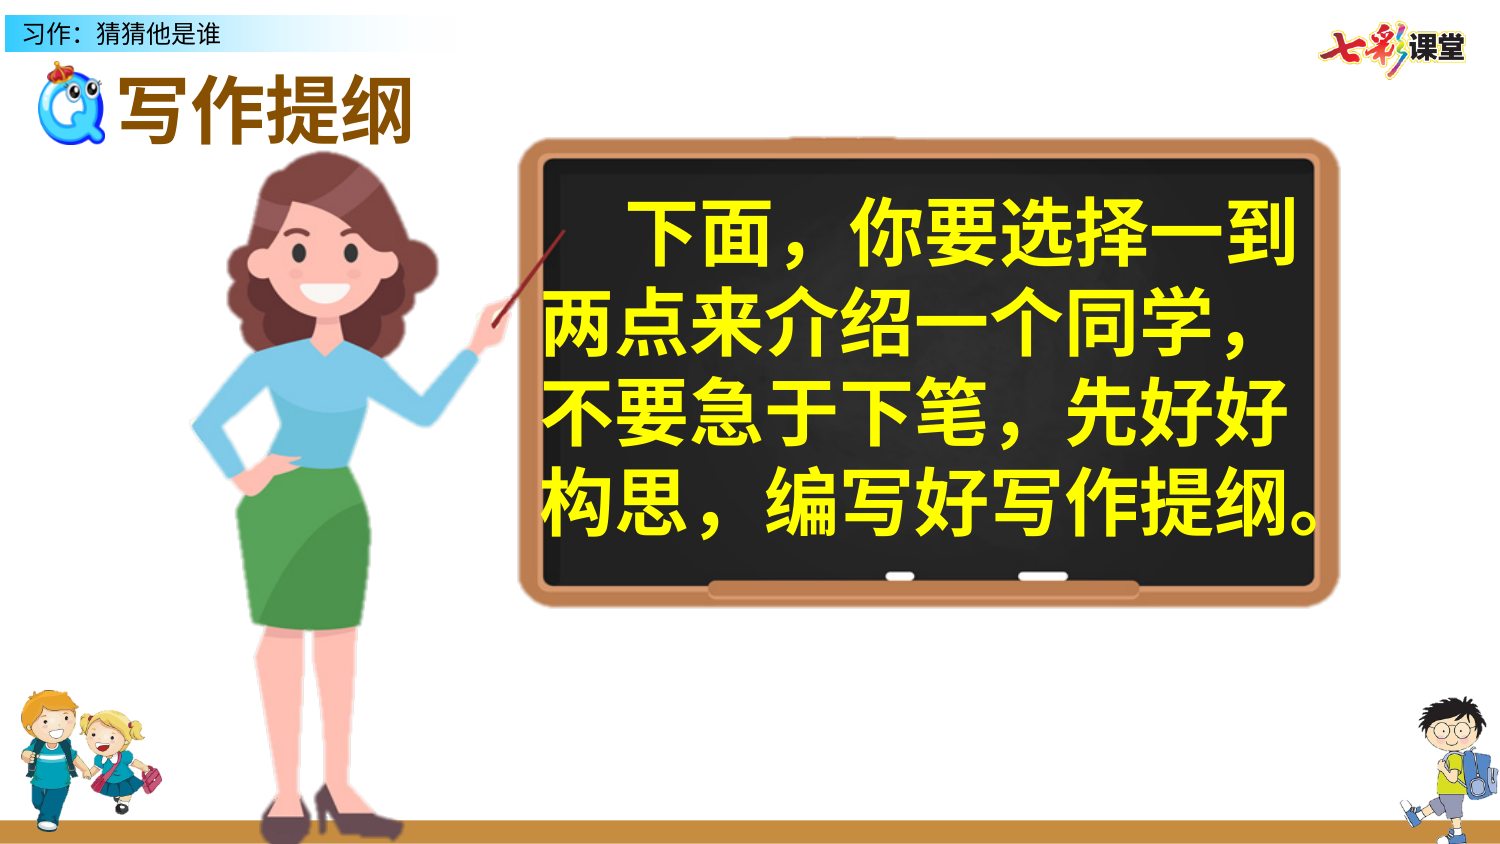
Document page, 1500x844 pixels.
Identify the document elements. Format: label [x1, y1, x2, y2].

text_box [37, 57, 457, 160]
picture [21, 20, 1500, 844]
